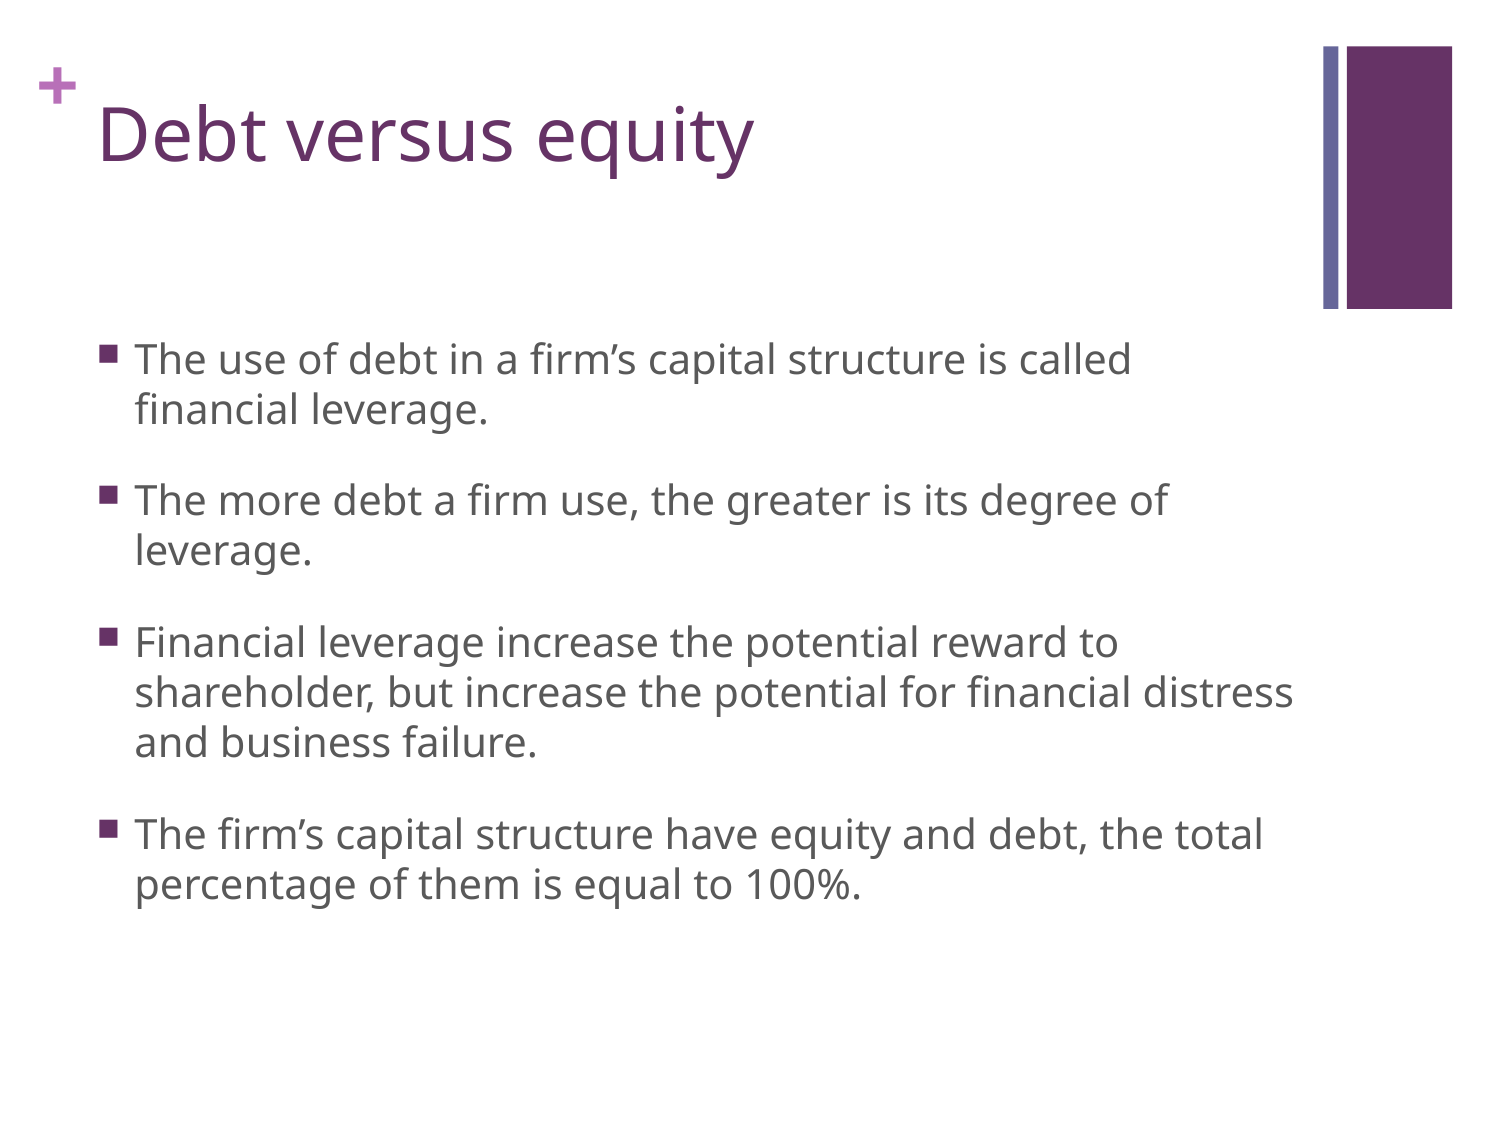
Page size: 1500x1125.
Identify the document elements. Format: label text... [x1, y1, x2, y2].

title Debt versus equity [81, 79, 1322, 263]
list The use of debt in a firm’s capital structure is called financial leverage. The more debt a firm use, the greater is its degree of leverage. Financial leverage increase the potential reward to shareholder, but increase the potential for financial distress and business failure. The firm’s capital structure have equity and debt, the total percentage of them is equal to 100%. [81, 324, 1322, 1005]
